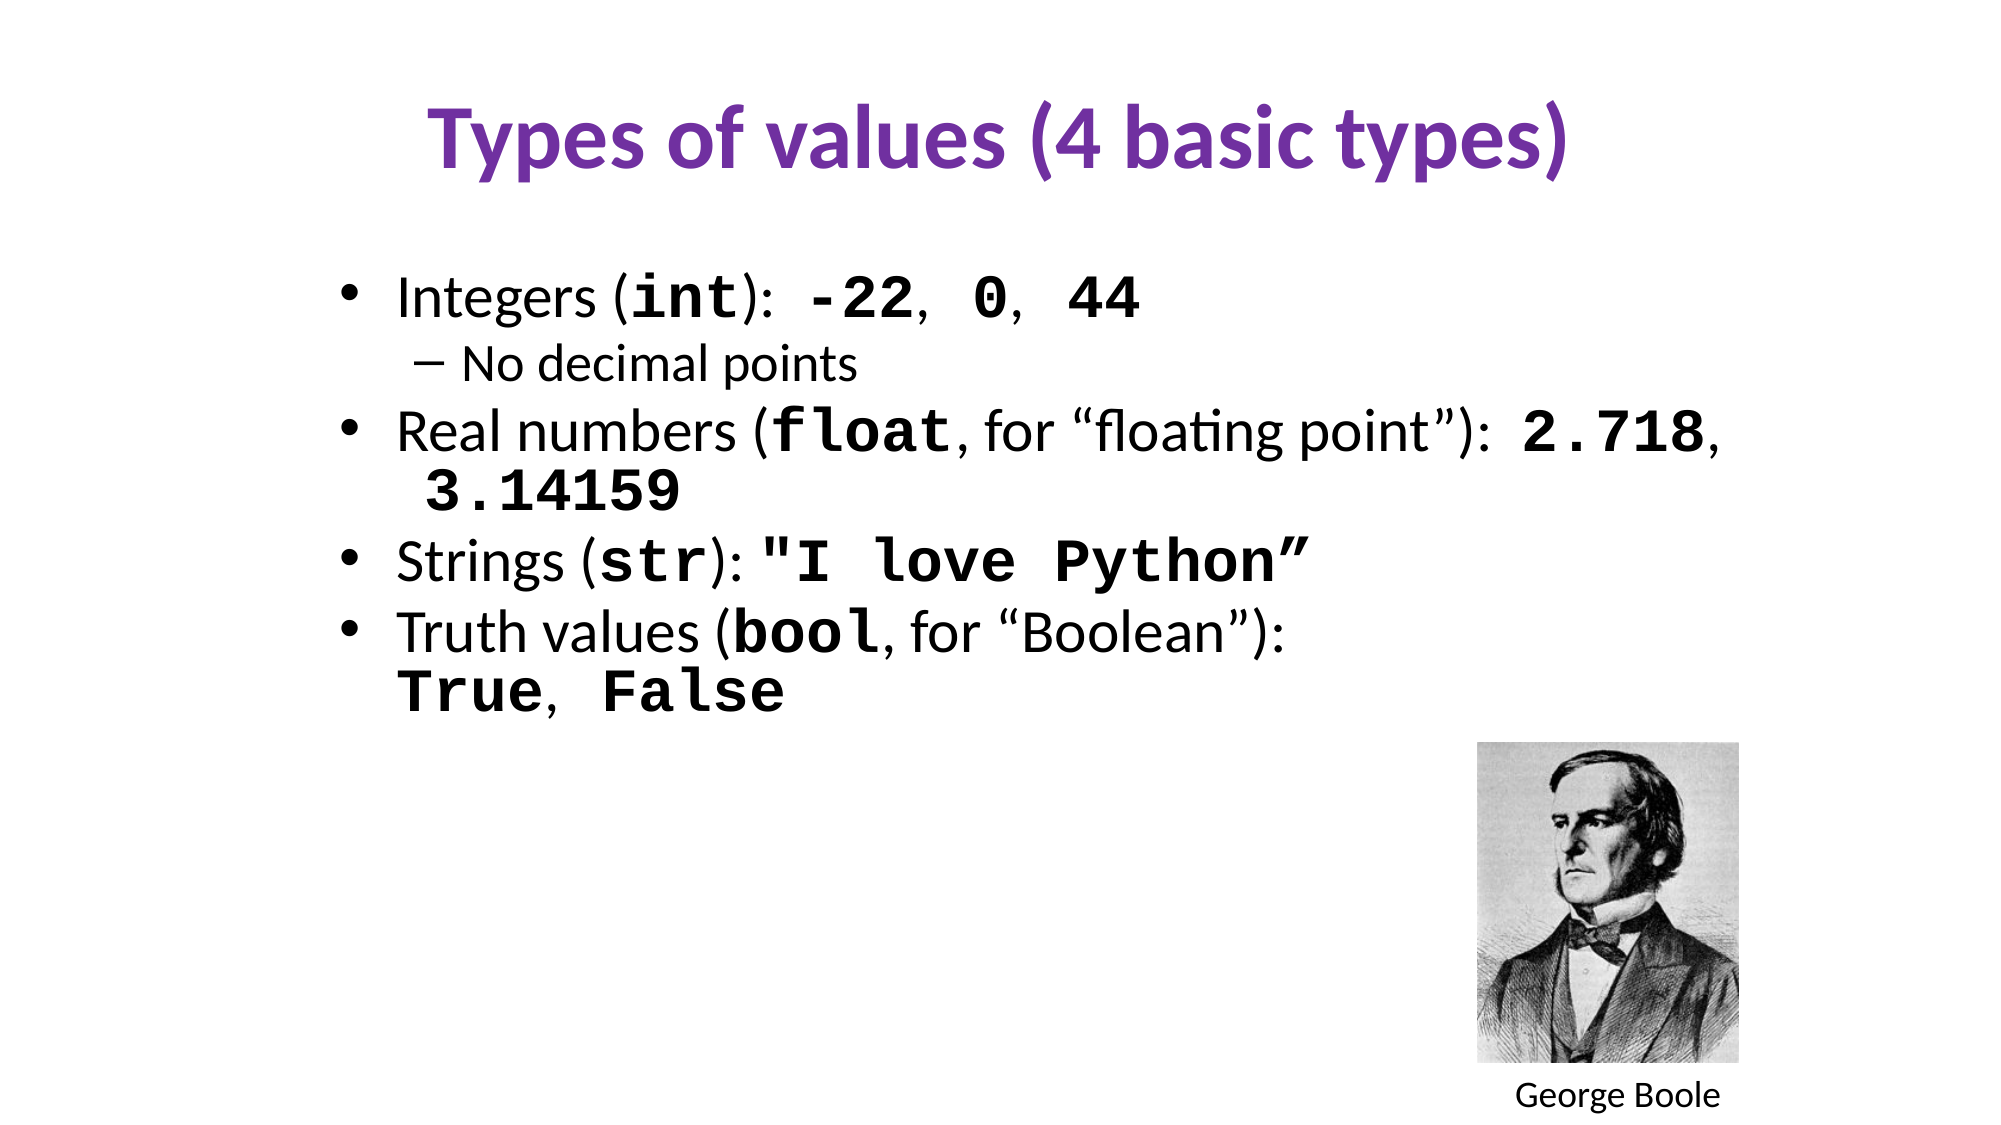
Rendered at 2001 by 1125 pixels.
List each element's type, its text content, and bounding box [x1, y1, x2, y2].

title Types of values (4 basic types) [324, 45, 1675, 233]
text_box George Boole [1499, 1063, 1739, 1123]
list Integers (int): -22, 0, 44 No decimal points Real numbers (float, for “floating point”): 2.718, 3.14159 Strings (str): "I love Python” Truth values (bool, for “Boolean”): True, False [324, 262, 1750, 1005]
picture [1477, 742, 1739, 1063]
